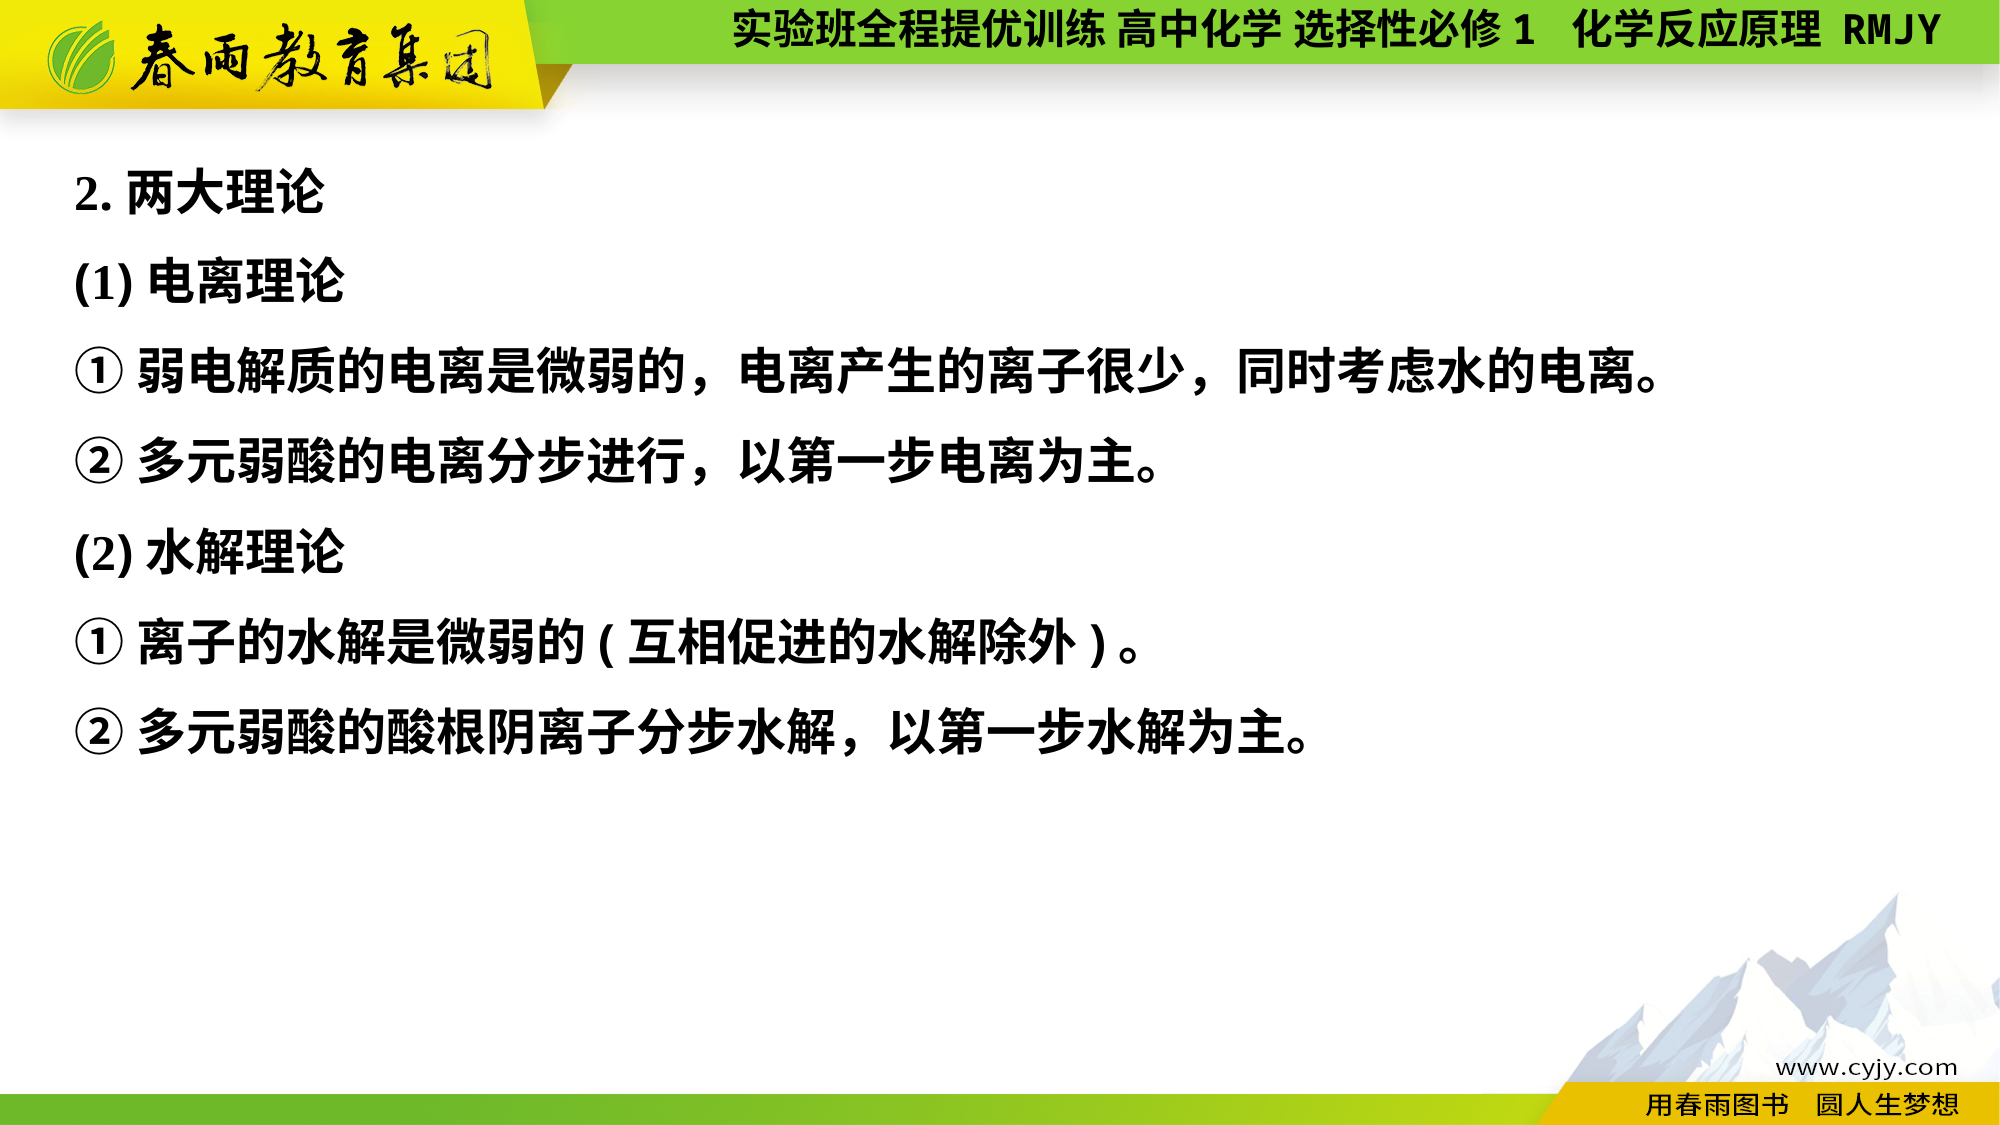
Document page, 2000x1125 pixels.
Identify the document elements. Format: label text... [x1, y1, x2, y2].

list 2.两大理论 (1)电离理论 ①弱电解质的电离是微弱的，电离产生的离子很少，同时考虑水的电离。 ②多元弱酸的电离分步进行，以第一步电离为主。 (2)水解理论 ①离子的水解是微弱的(互相促进的水解除外)。 ②多元弱酸的酸根阴离子分步水解，以第一步水解为主。 [59, 122, 1944, 763]
picture [0, 0, 2000, 1125]
